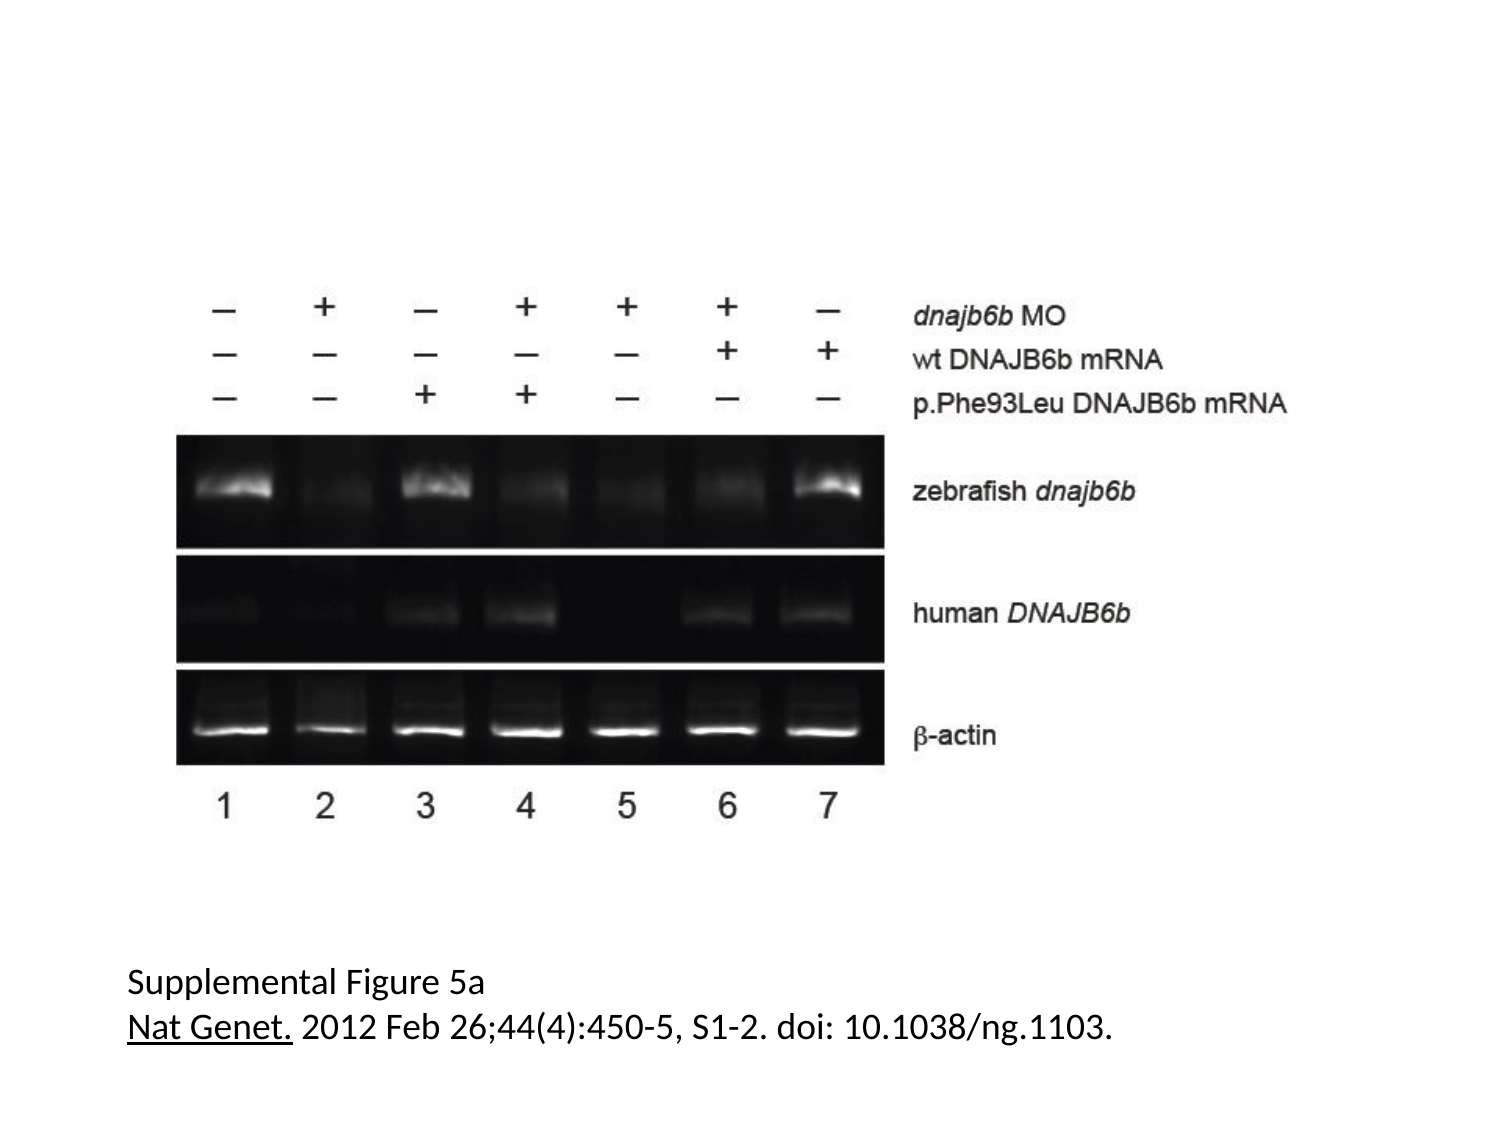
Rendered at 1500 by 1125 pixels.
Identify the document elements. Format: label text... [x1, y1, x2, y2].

text_box Supplemental Figure 5a Nat Genet. 2012 Feb 26;44(4):450-5, S1-2. doi: 10.1038/ng.1103. [112, 949, 1175, 1055]
picture [149, 274, 1296, 851]
